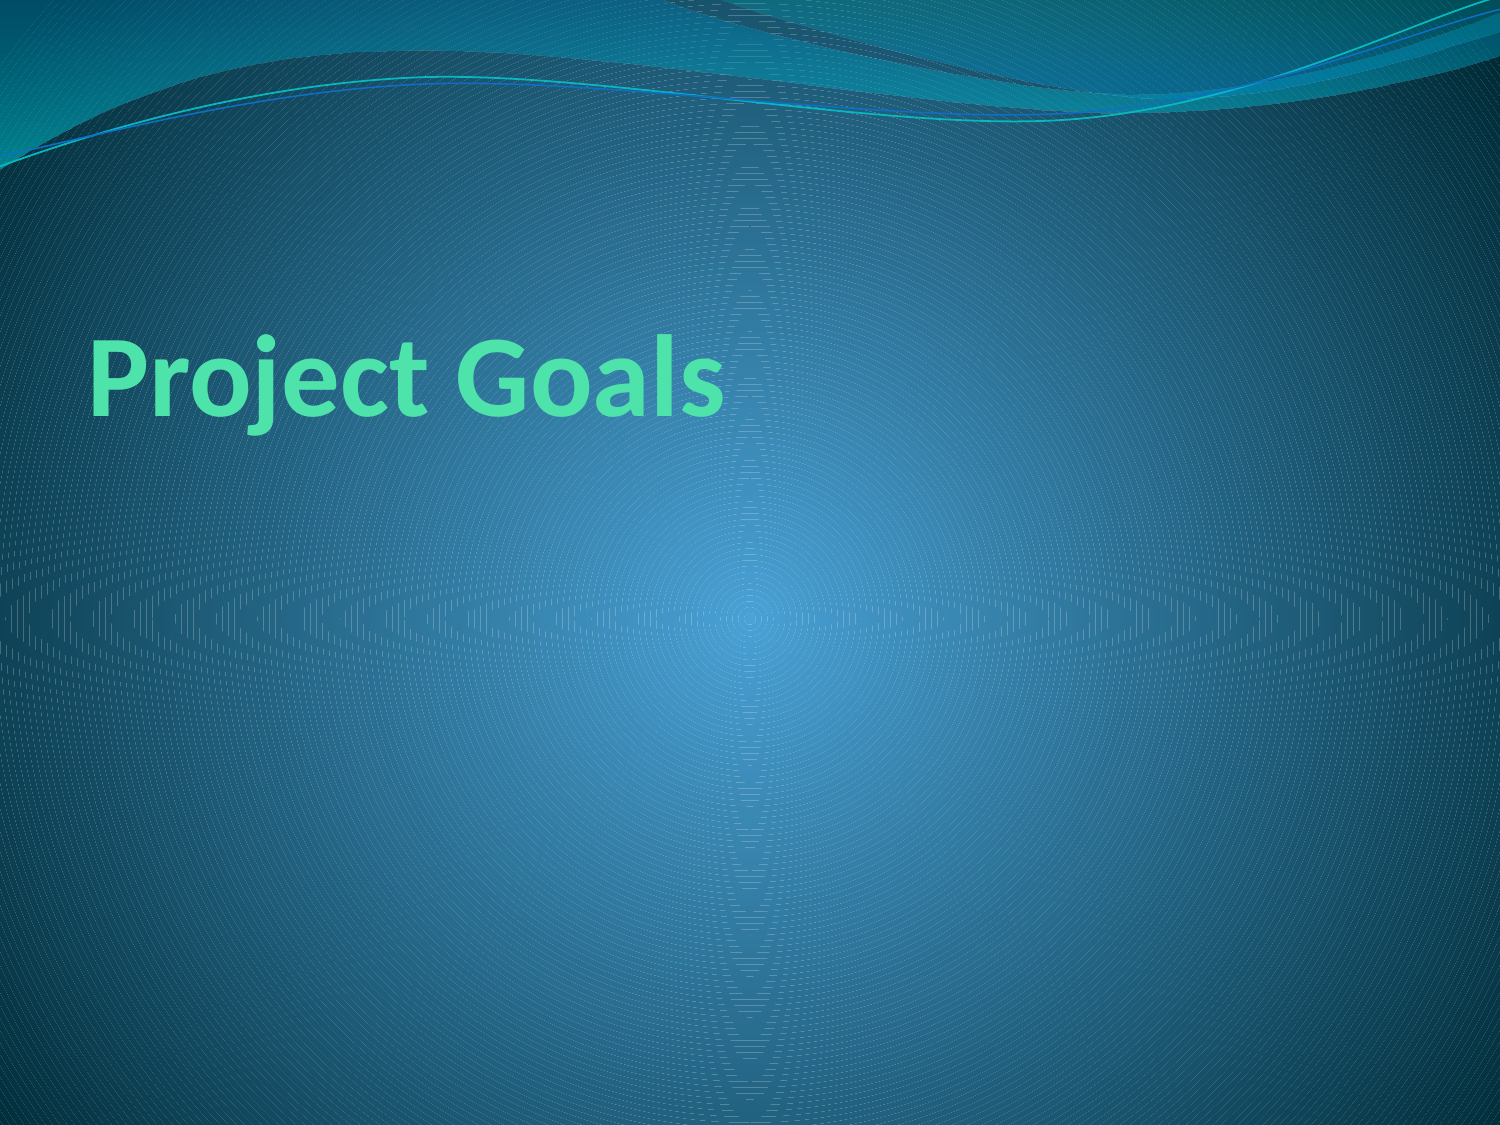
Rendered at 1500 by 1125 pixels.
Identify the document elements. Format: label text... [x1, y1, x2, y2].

title Project Goals [86, 216, 1362, 440]
